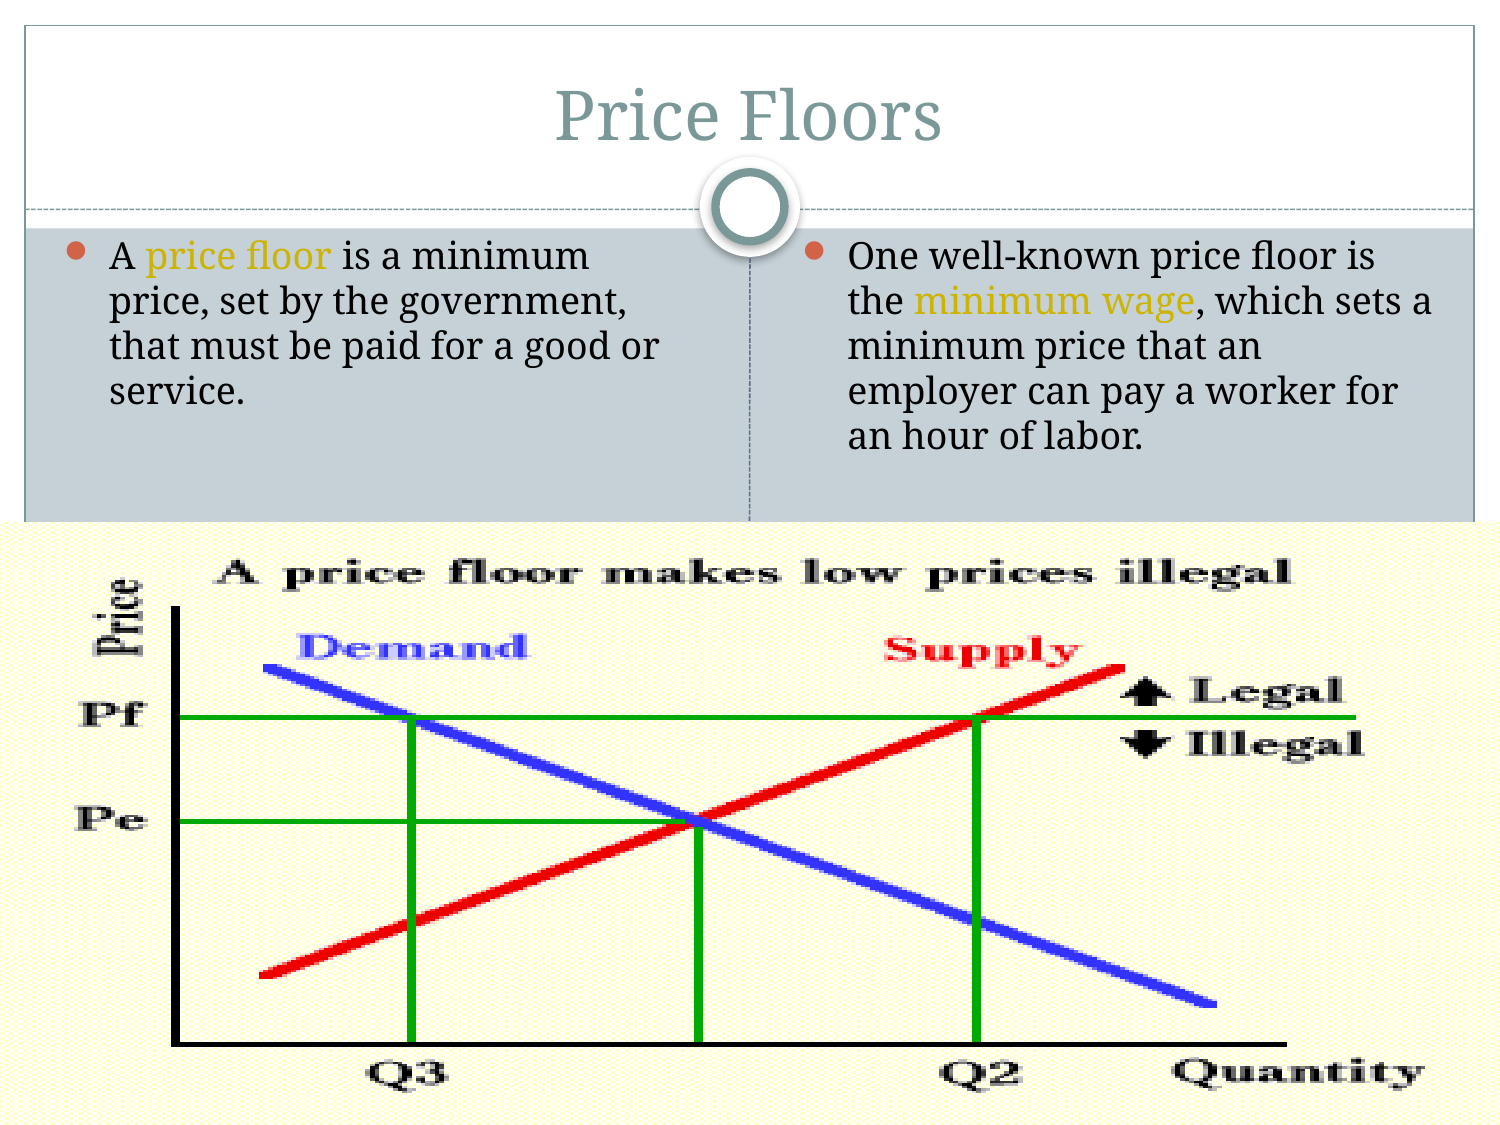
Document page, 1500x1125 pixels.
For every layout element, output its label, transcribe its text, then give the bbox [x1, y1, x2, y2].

list One well-known price floor is the minimum wage, which sets a minimum price that an employer can pay a worker for an hour of labor. [787, 224, 1450, 519]
picture [0, 522, 1500, 1125]
list A price floor is a minimum price, set by the government, that must be paid for a good or service. [49, 224, 712, 519]
title Price Floors [49, 37, 1450, 162]
